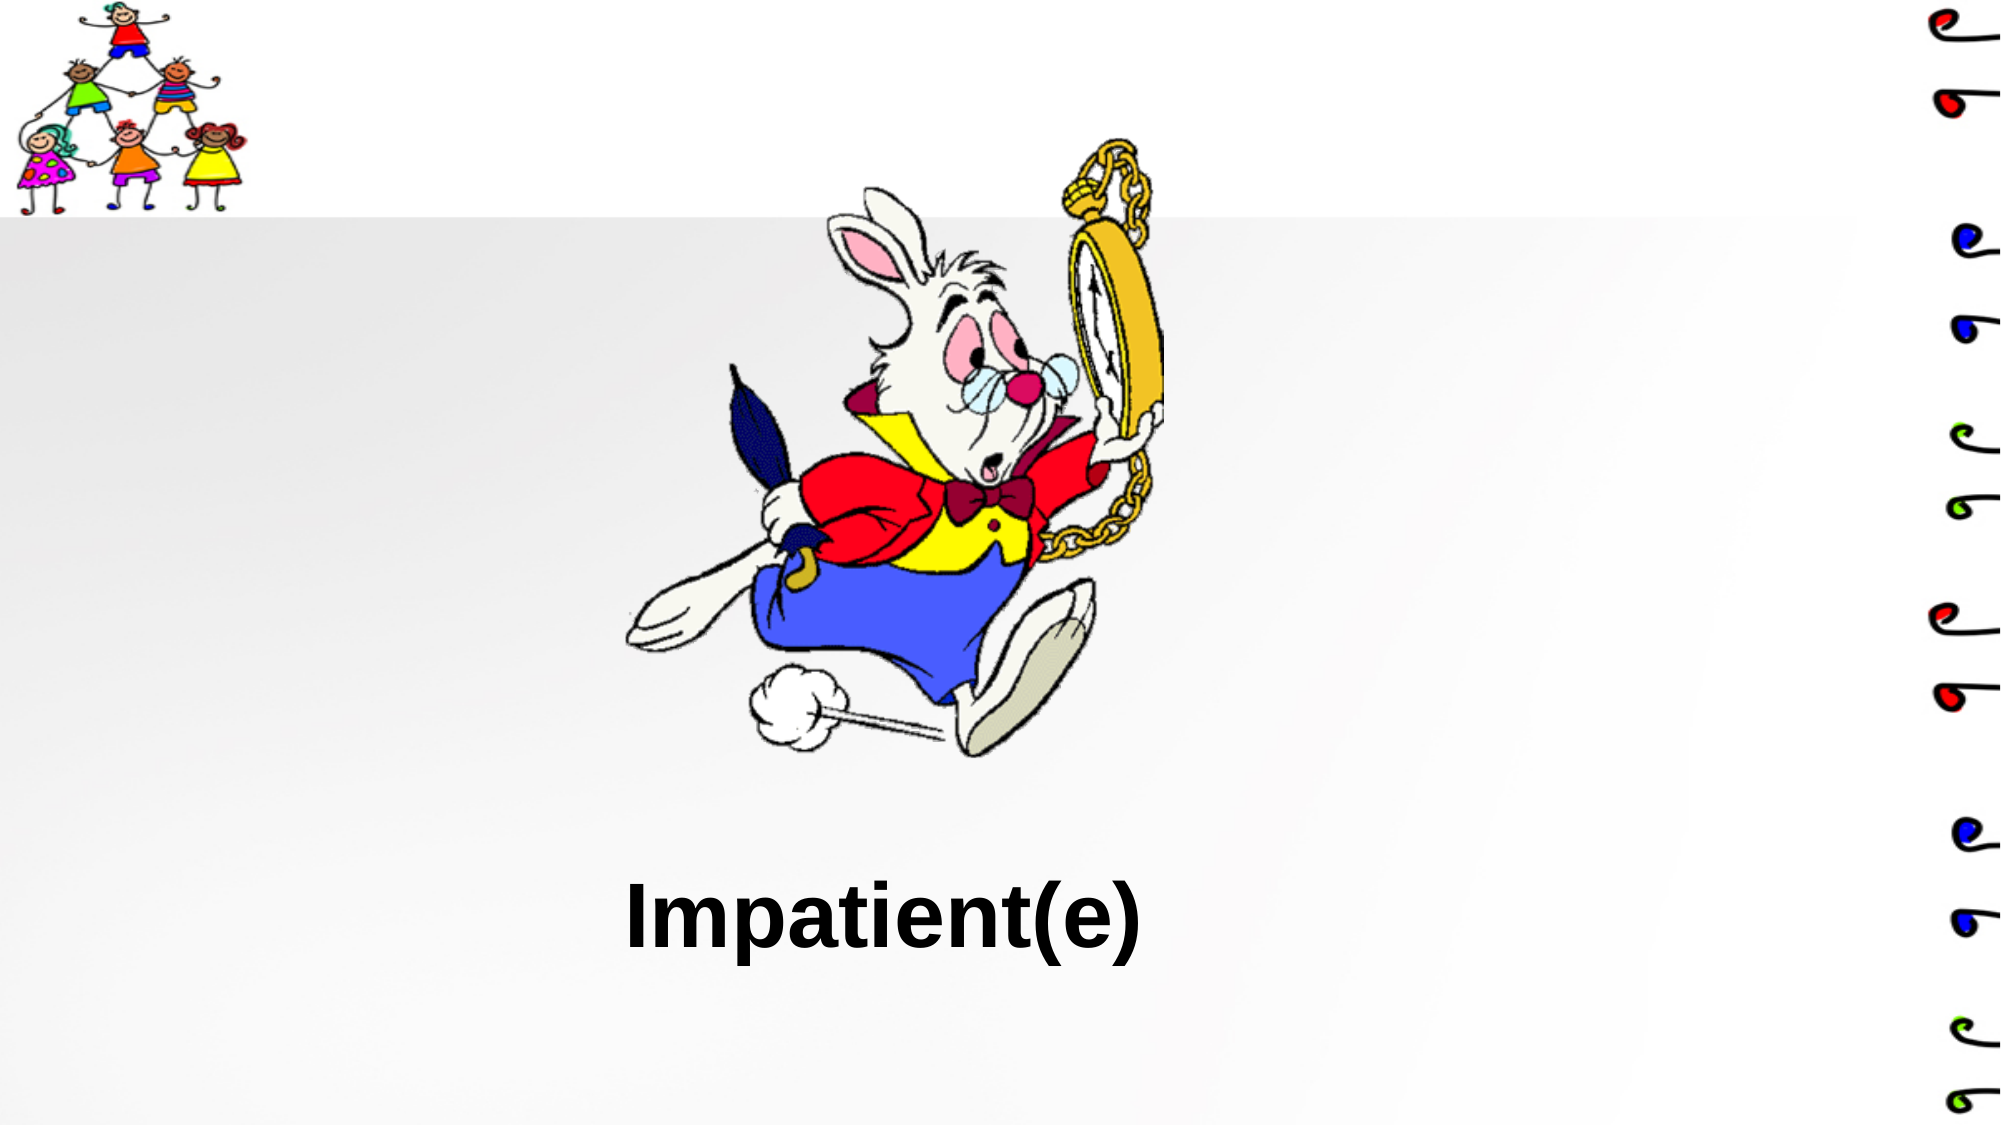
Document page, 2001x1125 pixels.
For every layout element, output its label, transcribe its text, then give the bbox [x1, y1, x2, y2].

text_box Impatient(e) [609, 848, 1226, 973]
picture [0, 0, 2001, 1125]
